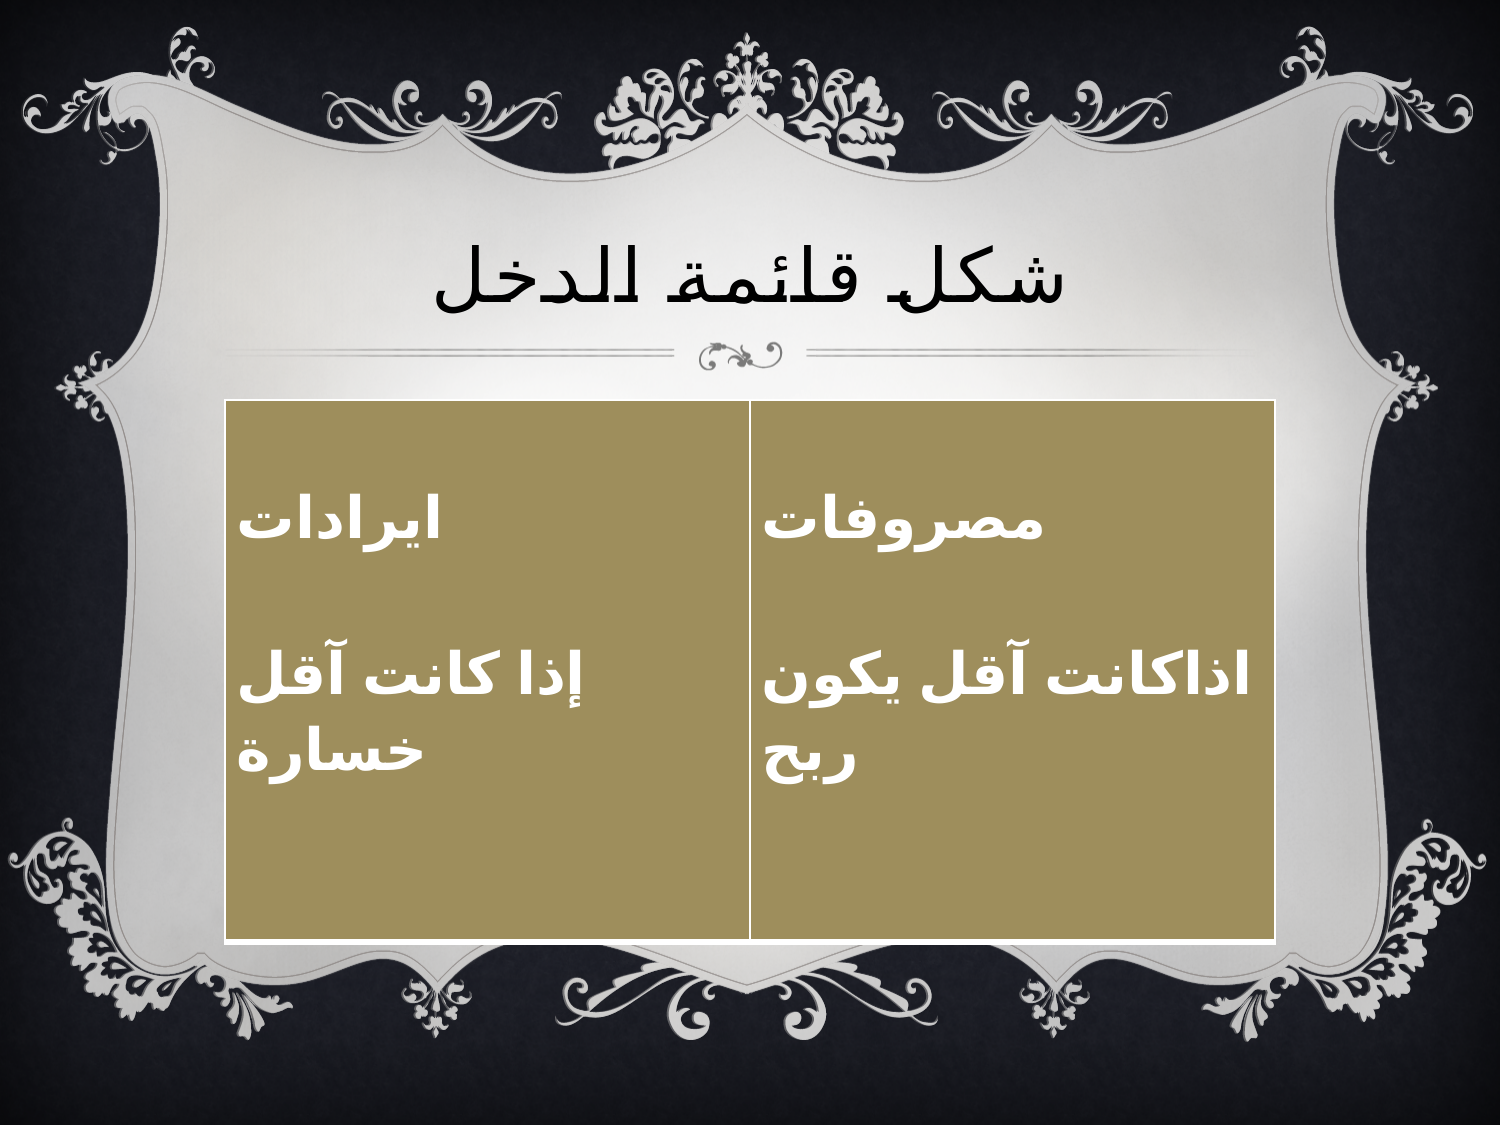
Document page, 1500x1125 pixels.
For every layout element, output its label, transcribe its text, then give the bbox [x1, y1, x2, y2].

title شكل قائمة الدخل [225, 212, 1275, 325]
table_header ايرادات إذا كانت آقل خسارة [226, 401, 749, 939]
picture [0, 0, 1500, 265]
table_header مصروفات اذاكانت آقل يكون ربح [751, 401, 1274, 939]
picture [0, 419, 1500, 1125]
